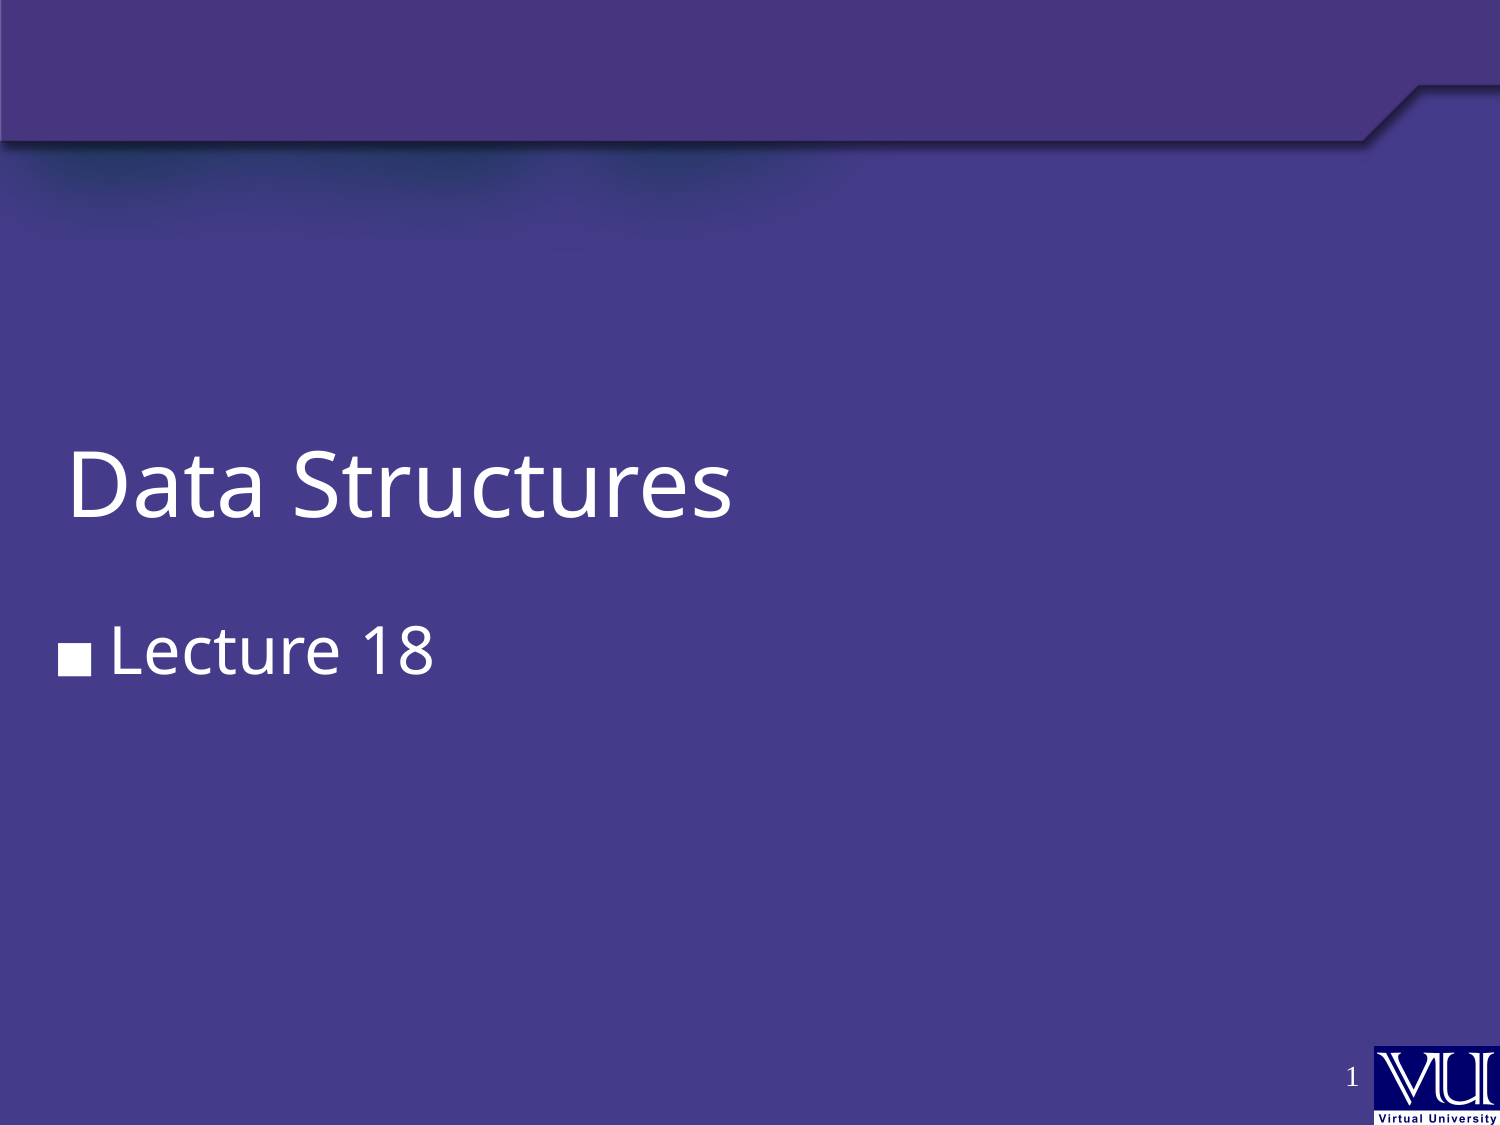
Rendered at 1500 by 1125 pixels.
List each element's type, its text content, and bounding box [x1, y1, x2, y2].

text_box ‹#› [1062, 1049, 1375, 1125]
list Lecture 18 [37, 600, 1413, 988]
title Data Structures [50, 387, 1325, 575]
picture [0, 0, 1500, 1125]
